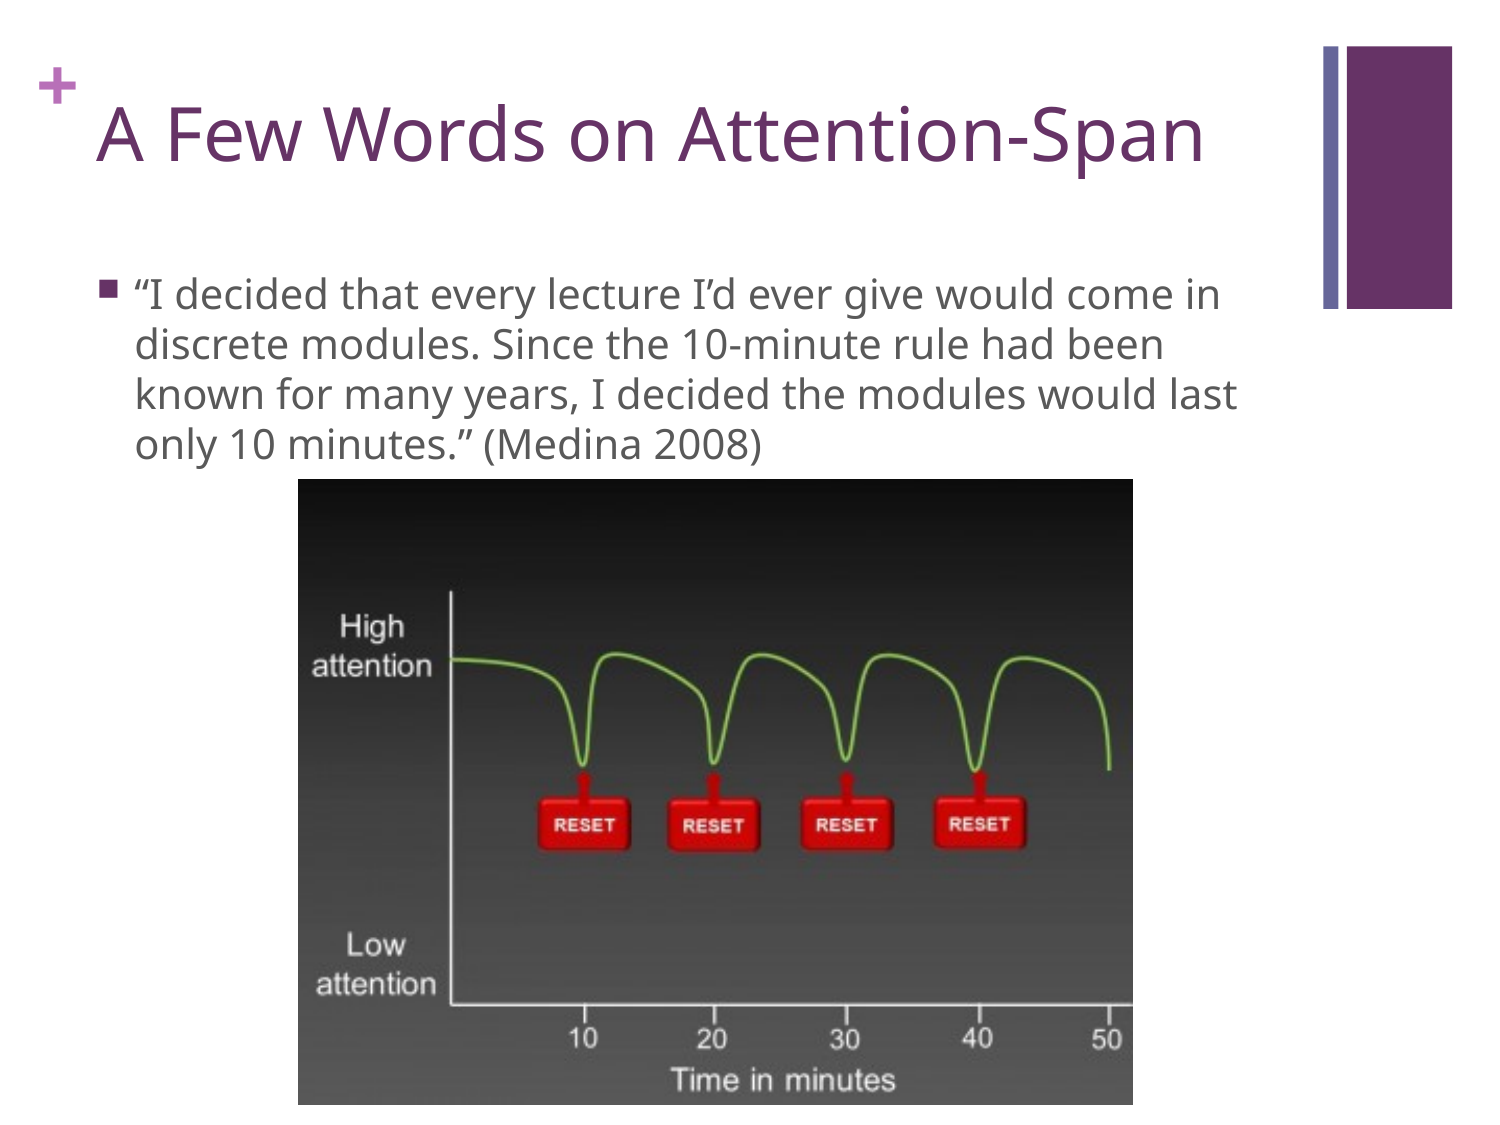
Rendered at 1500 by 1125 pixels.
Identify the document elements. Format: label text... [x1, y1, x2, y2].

list “I decided that every lecture I’d ever give would come in discrete modules. Since the 10-minute rule had been known for many years, I decided the modules would last only 10 minutes.” (Medina 2008) [81, 260, 1322, 941]
picture [298, 479, 1133, 1106]
title A Few Words on Attention-Span [81, 79, 1322, 260]
